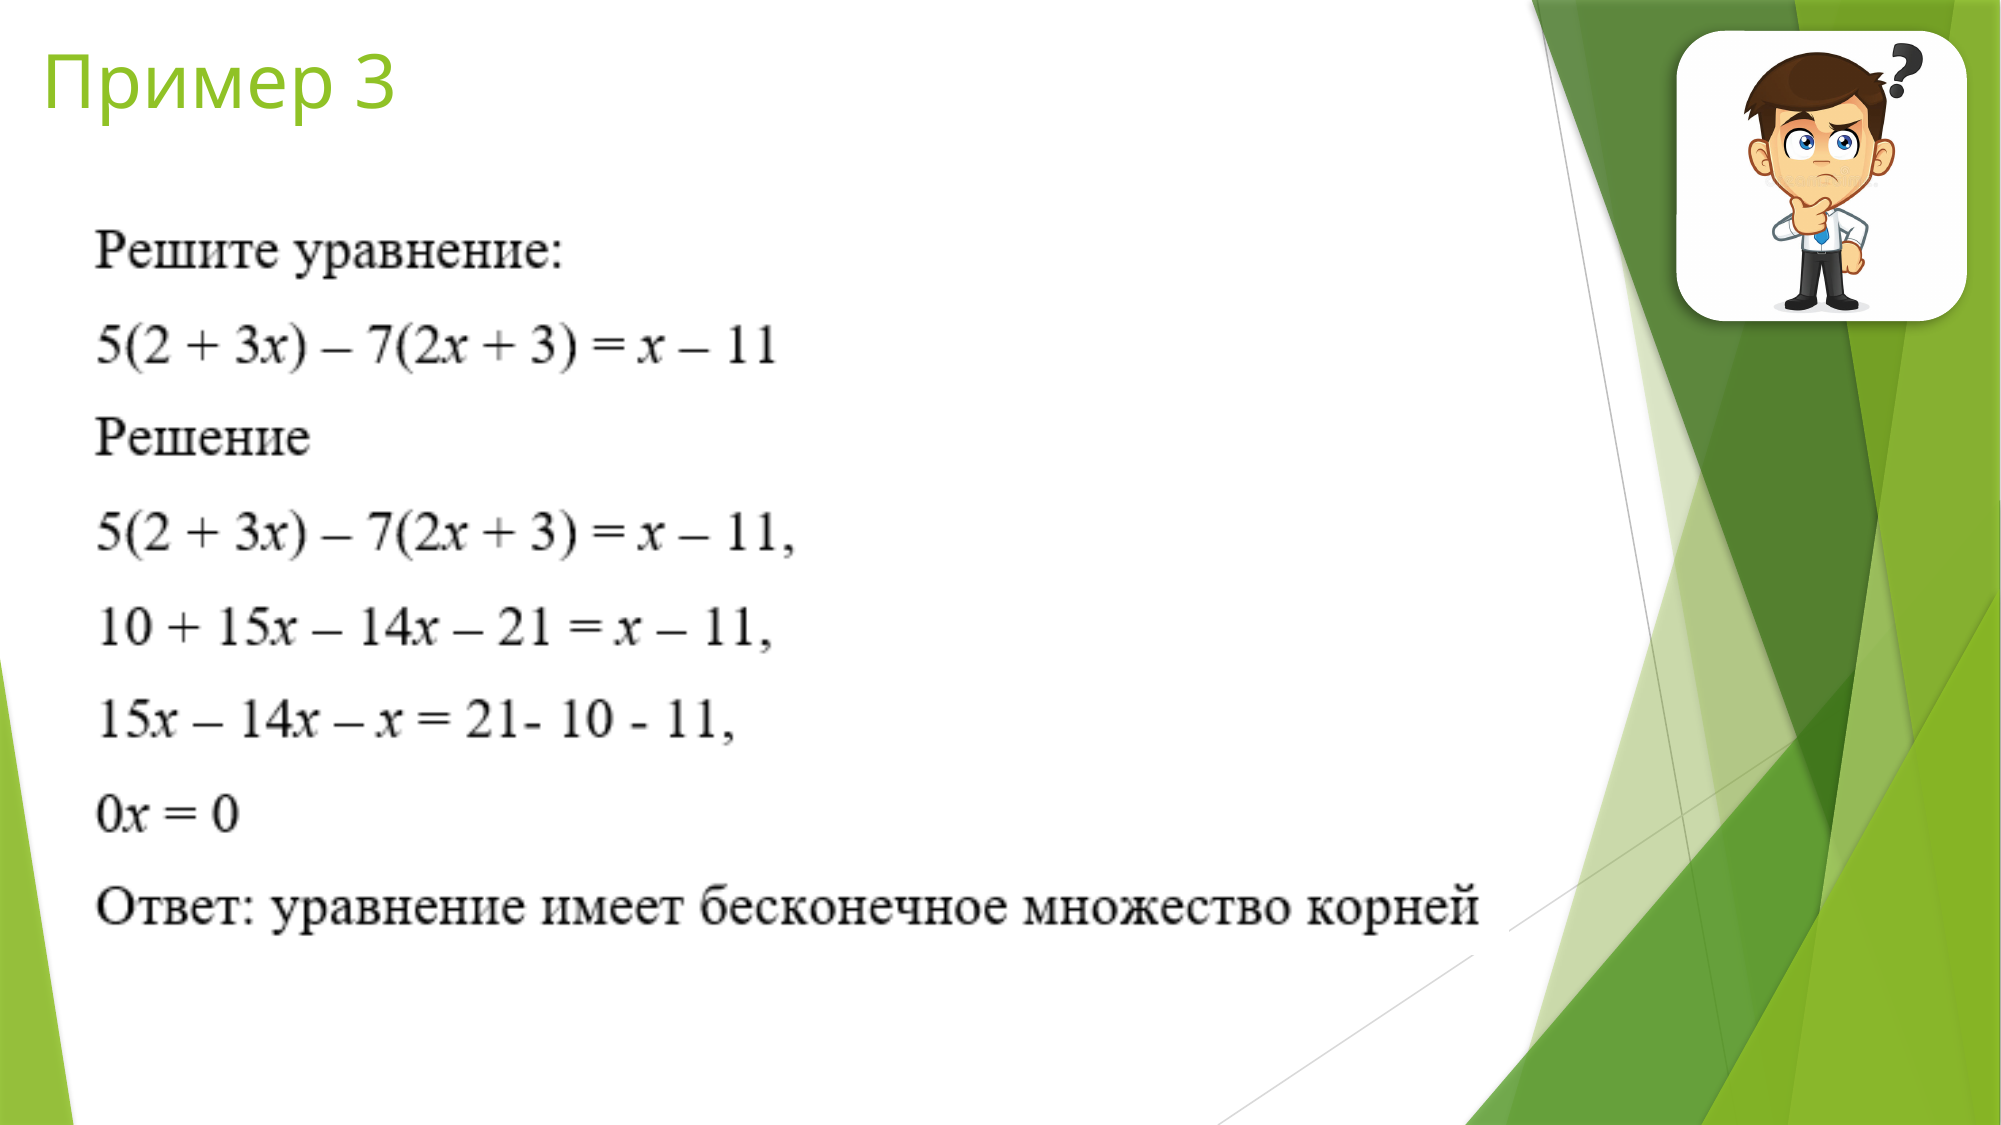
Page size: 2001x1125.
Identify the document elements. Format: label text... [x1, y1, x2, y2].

picture [1675, 30, 1968, 322]
title Пример 3 [26, 26, 1437, 243]
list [60, 192, 1509, 956]
